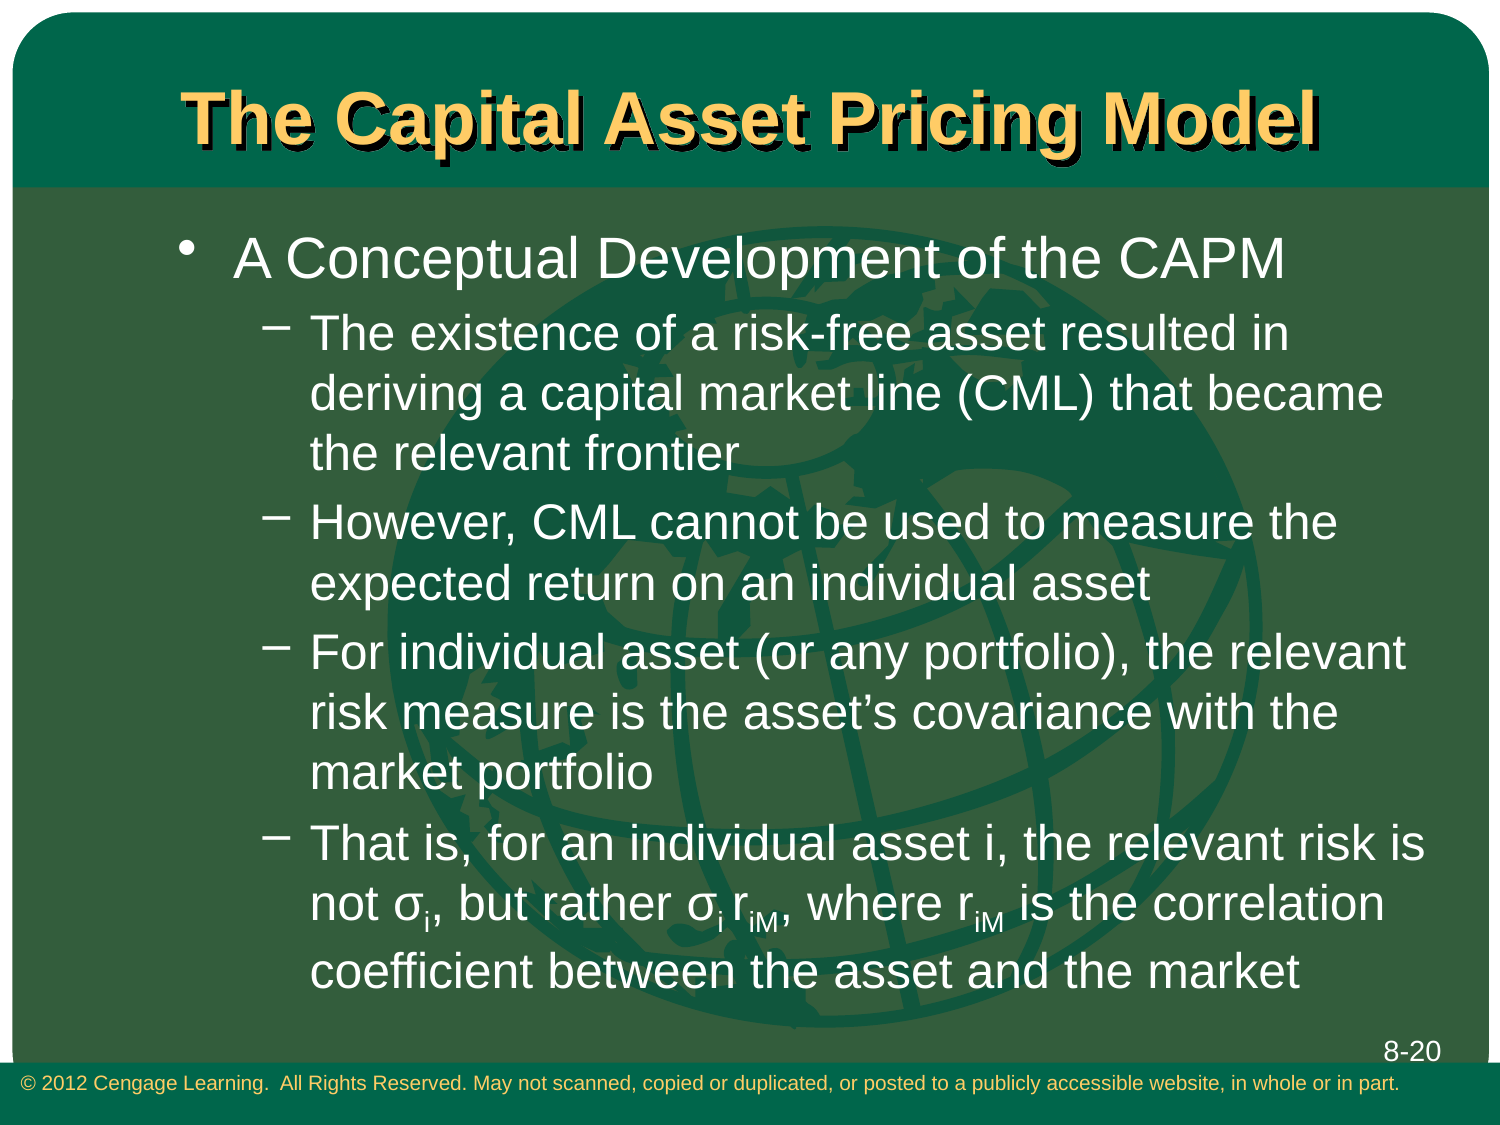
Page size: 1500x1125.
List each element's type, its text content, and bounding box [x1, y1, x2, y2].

slide_number 8-20 [1325, 1025, 1500, 1062]
list A Conceptual Development of the CAPM The existence of a risk-free asset resulted in deriving a capital market line (CML) that became the relevant frontier However, CML cannot be used to measure the expected return on an individual asset For individual asset (or any portfolio), the relevant risk measure is the asset’s covariance with the market portfolio That is, for an individual asset i, the relevant risk is not σi, but rather σi riM, where riM is the correlation coefficient between the asset and the market [162, 212, 1450, 1013]
title The Capital Asset Pricing Model [75, 37, 1425, 193]
footer © 2012 Cengage Learning. All Rights Reserved. May not scanned, copied or duplicated, or posted to a publicly accessible website, in whole or in part. [0, 1062, 1500, 1125]
